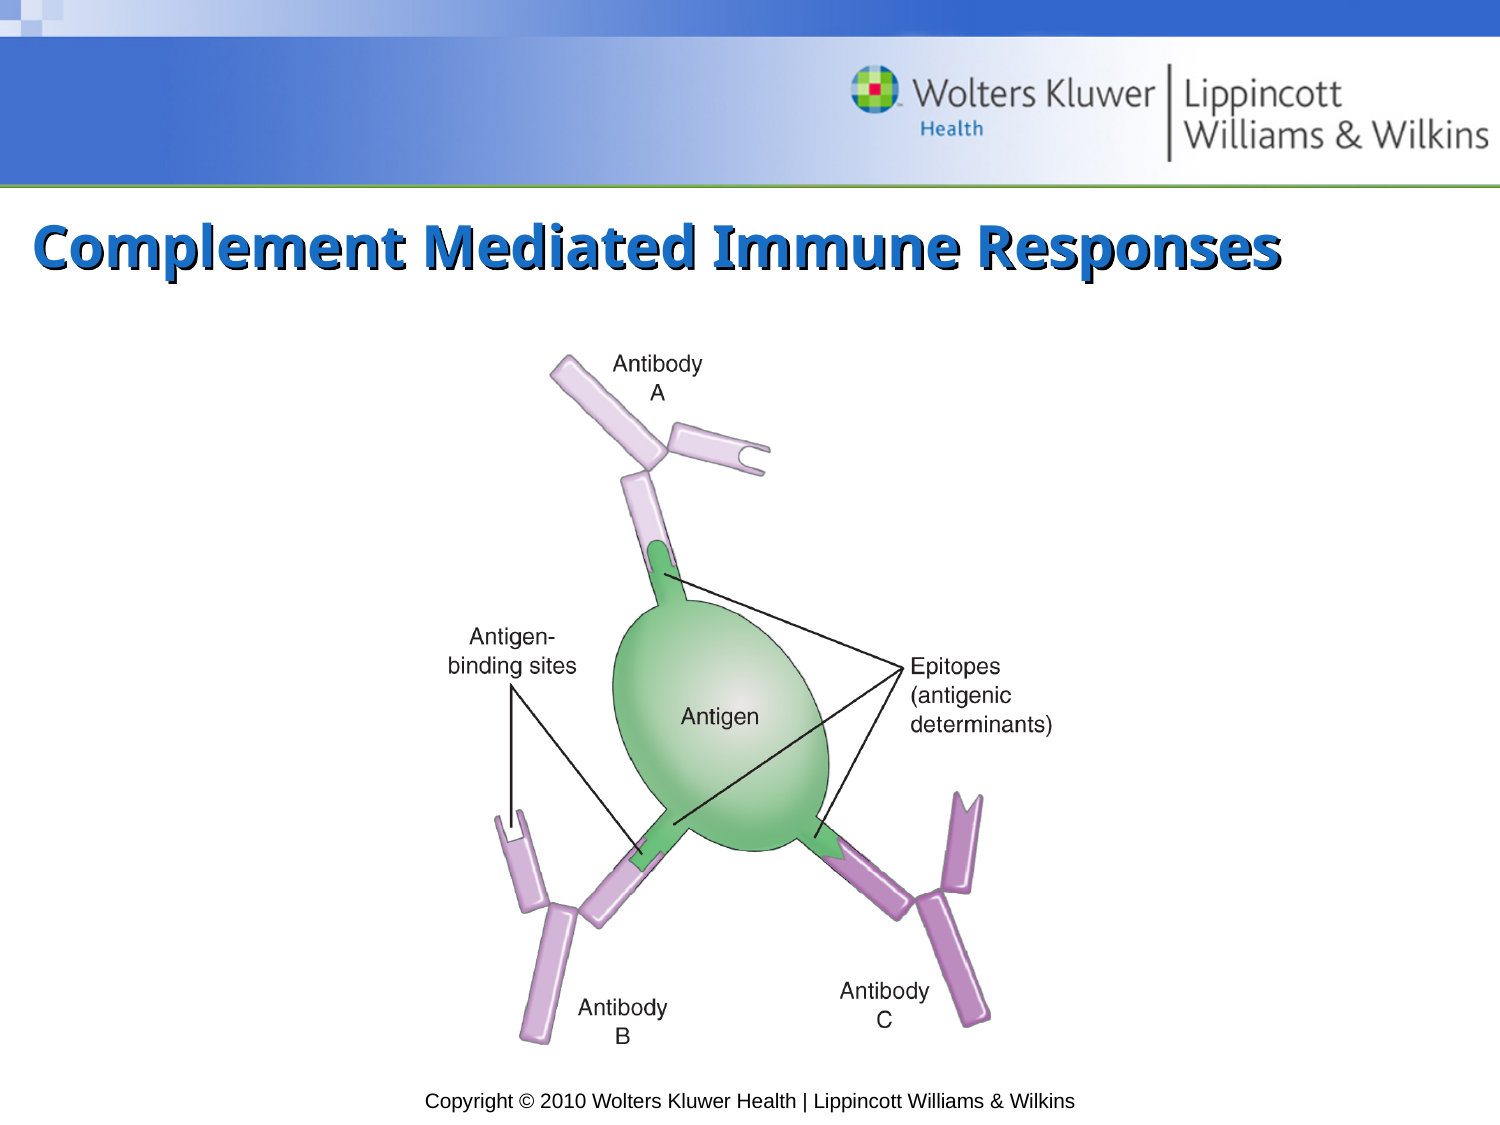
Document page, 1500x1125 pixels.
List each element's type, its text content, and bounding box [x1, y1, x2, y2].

picture [444, 347, 1056, 1049]
picture [0, 0, 1500, 188]
title Complement Mediated Immune Responses [31, 216, 1470, 281]
